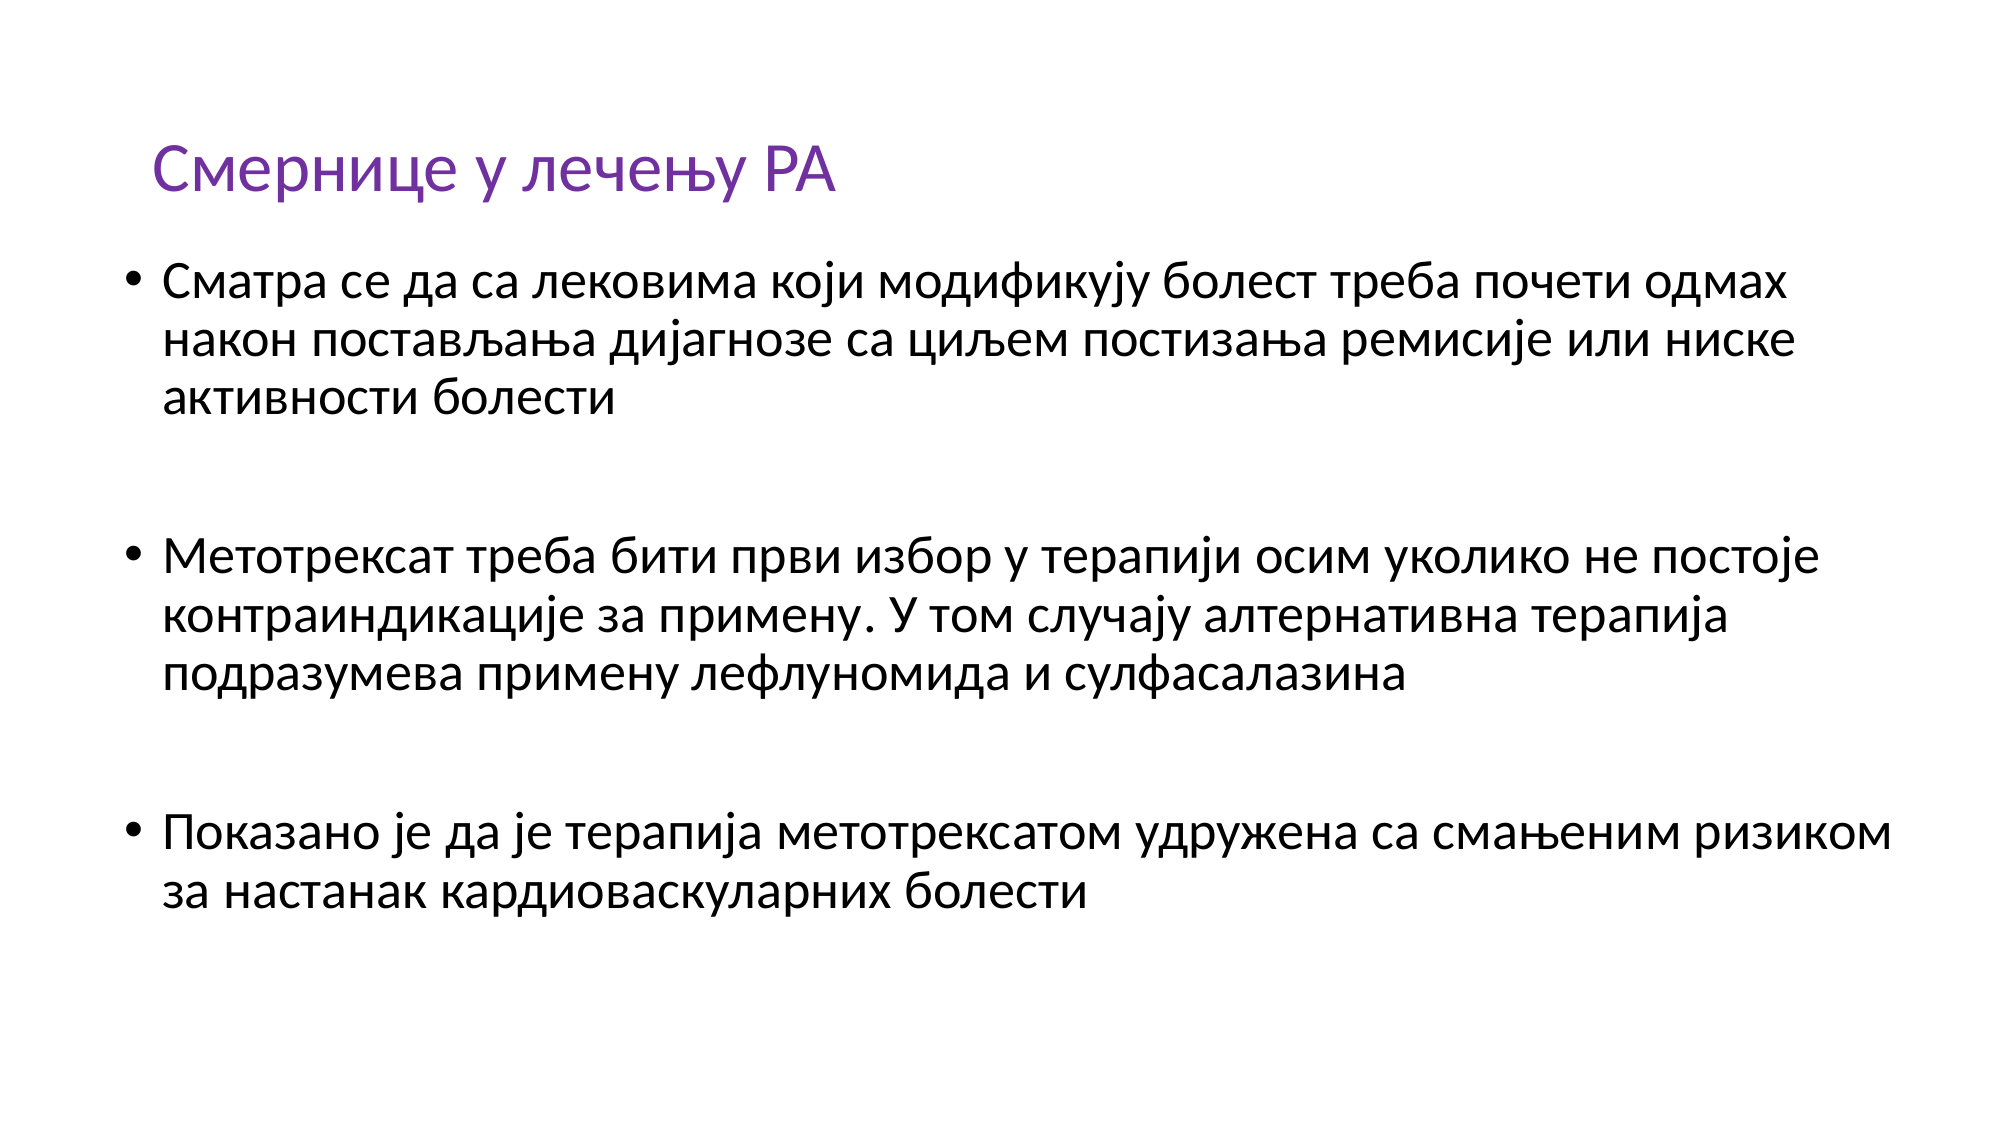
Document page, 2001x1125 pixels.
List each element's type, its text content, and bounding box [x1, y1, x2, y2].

title Смернице у лечењу РА [137, 59, 1863, 243]
list Сматра се да са лековима који модификују болест треба почети одмах након постављања дијагнозе са циљем постизања ремисије или ниске активности болести Метотрексат треба бити први избор у терапији осим уколико не постоје контраиндикације за примену. У том случају алтернативна терапија подразумева примену лефлуномида и сулфасалазина Показано је да је терапија метотрексатом удружена са смањеним ризиком за настанак кардиоваскуларних болести [109, 243, 1918, 958]
